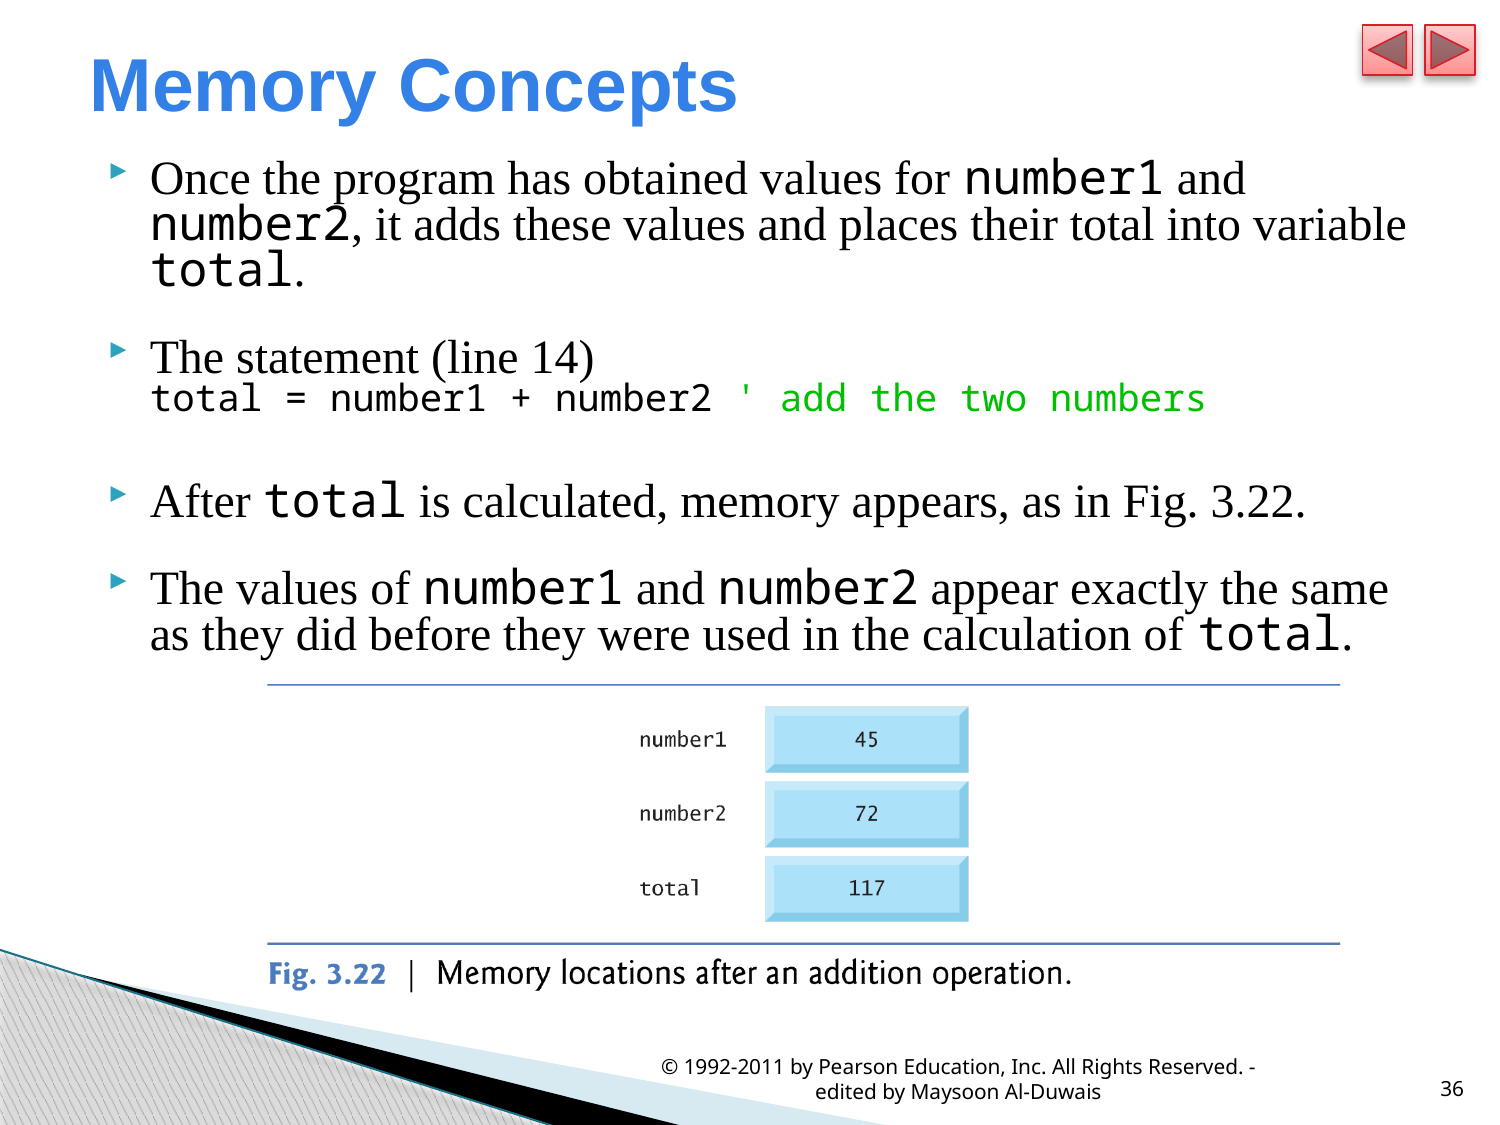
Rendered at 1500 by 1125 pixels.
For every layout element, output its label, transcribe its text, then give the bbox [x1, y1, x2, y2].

footer © 1992-2011 by Pearson Education, Inc. All Rights Reserved. - edited by Maysoon Al-Duwais [612, 1051, 1305, 1112]
slide_number 36 [1418, 1051, 1479, 1112]
title Memory Concepts [75, 0, 1425, 149]
list Once the program has obtained values for number1 and number2, it adds these values and places their total into variable total. The statement (line 14) total = number1 + number2 ' add the two numbers After total is calculated, memory appears, as in Fig. 3.22. The values of number1 and number2 appear exactly the same as they did before they were used in the calculation of total. [74, 149, 1426, 1026]
picture [262, 674, 1351, 1001]
